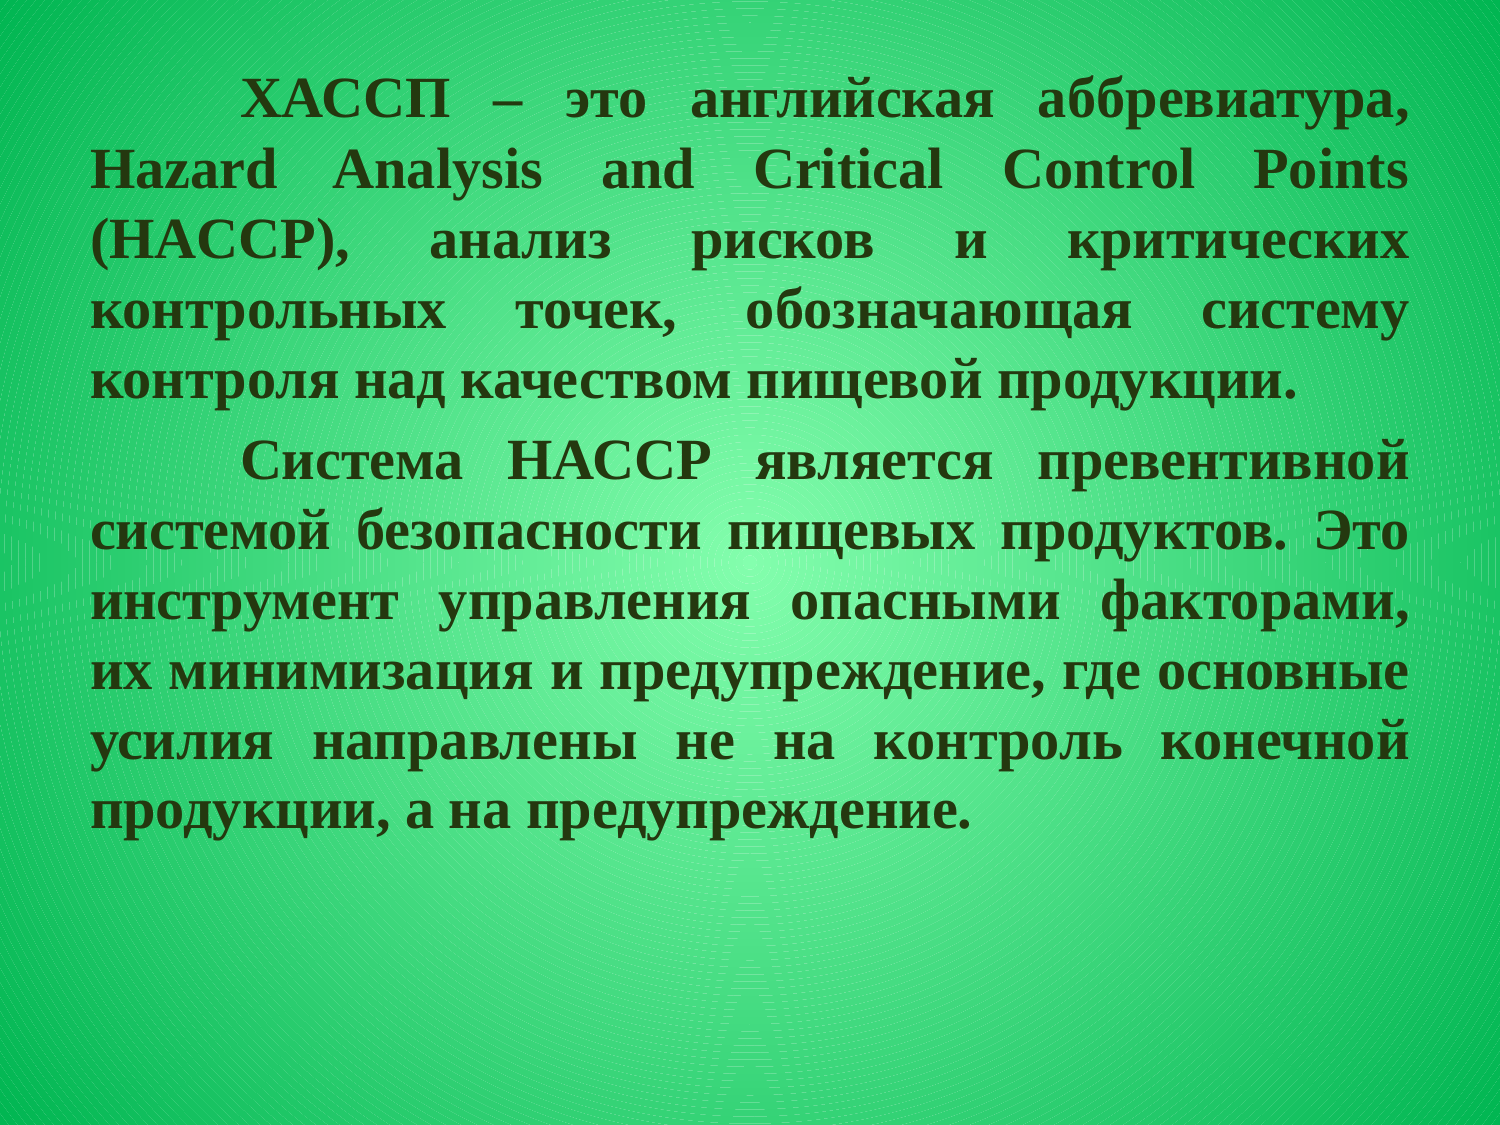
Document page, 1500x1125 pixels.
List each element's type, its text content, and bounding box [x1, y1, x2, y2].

list ХАССП – это английская аббревиатура, Hazard Analysis and Critical Control Points (HACCP), анализ рисков и критических контрольных точек, обозначающая систему контроля над качеством пищевой продукции. Система НАССР является превентивной системой безопасности пищевых продуктов. Это инструмент управления опасными факторами, их минимизация и предупреждение, где основные усилия направлены не на контроль конечной продукции, а на предупреждение. [75, 42, 1425, 1005]
